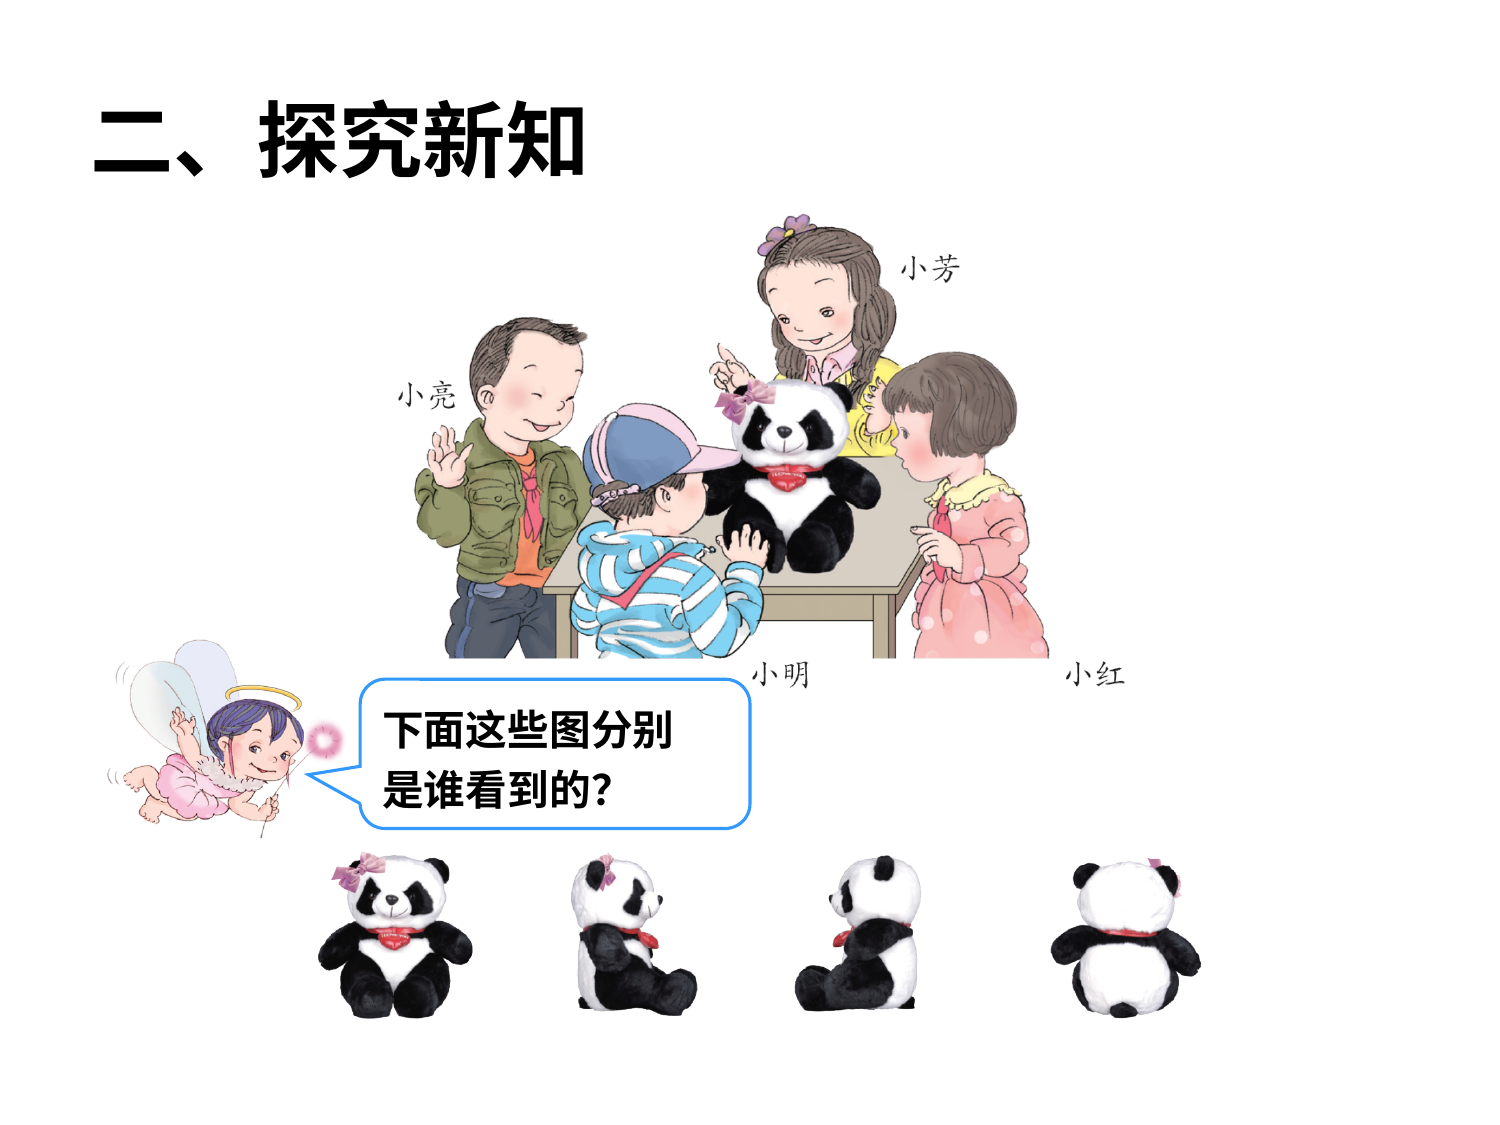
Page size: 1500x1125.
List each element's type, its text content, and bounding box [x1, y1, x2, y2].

title 二、探究新知 [74, 68, 1081, 209]
picture [312, 845, 1223, 1026]
picture [383, 207, 1141, 698]
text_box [99, 632, 751, 844]
